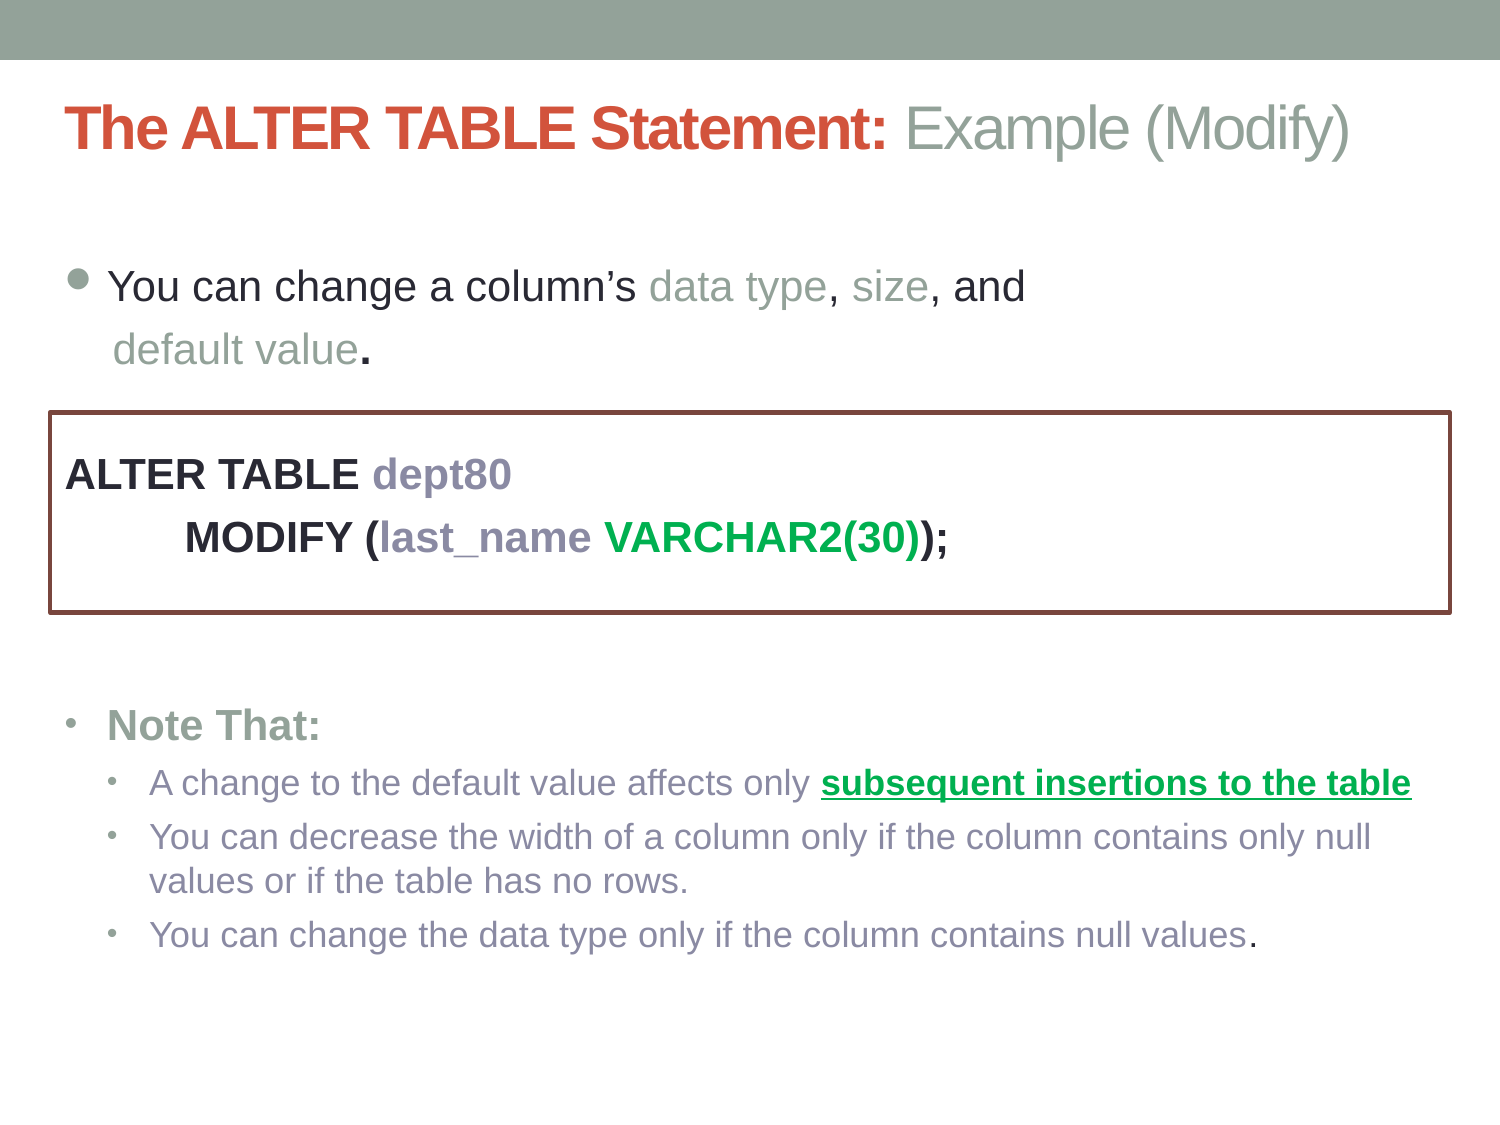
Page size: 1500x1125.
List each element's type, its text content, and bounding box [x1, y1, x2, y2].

title The ALTER TABLE Statement: Example (Modify) [49, 63, 1450, 188]
list You can change a column’s data type, size, and default value. ALTER TABLE dept80 MODIFY (last_name VARCHAR2(30)); Note That: A change to the default value affects only subsequent insertions to the table You can decrease the width of a column only if the column contains only null values or if the table has no rows. You can change the data type only if the column contains null values. [49, 250, 1445, 1001]
text_box [1445, 410, 1452, 615]
